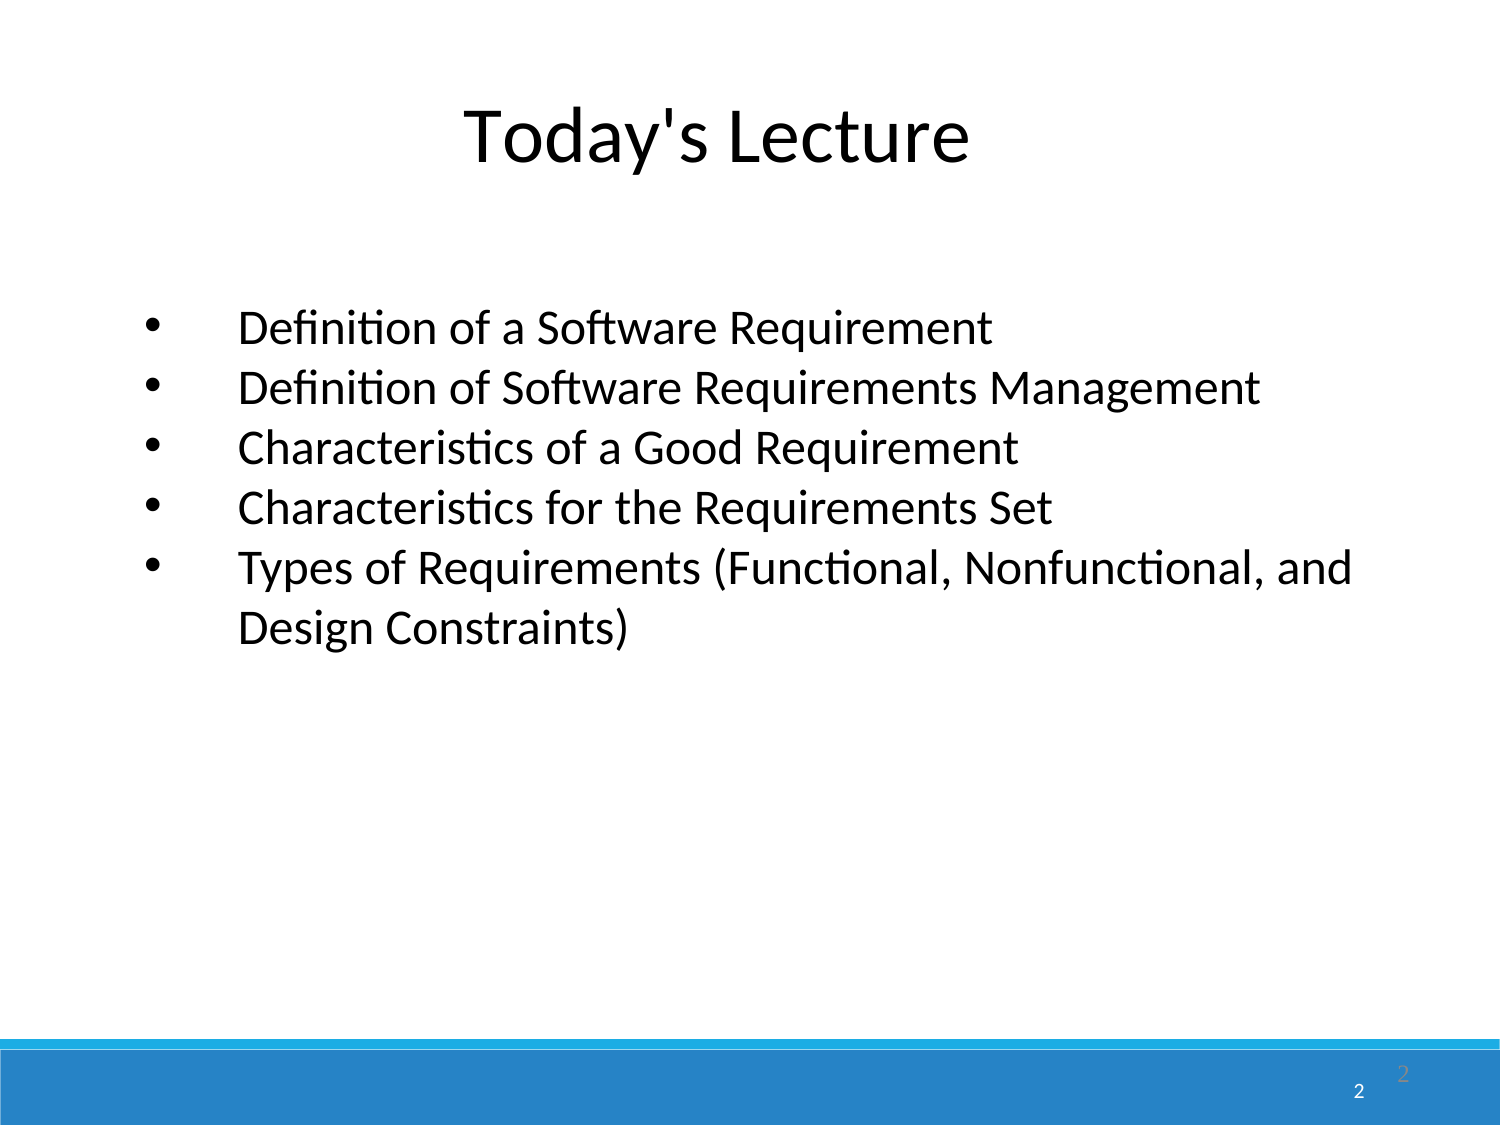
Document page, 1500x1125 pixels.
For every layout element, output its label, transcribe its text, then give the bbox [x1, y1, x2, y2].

text_box 2 [1395, 1059, 1416, 1089]
slide_number 2 [1218, 1059, 1380, 1120]
text_box Today's Lecture Definition of a Software Requirement Definition of Software Requirements Management Characteristics of a Good Requirement Characteristics for the Requirements Set Types of Requirements (Functional, Nonfunctional, and Design Constraints) [144, 98, 1424, 640]
